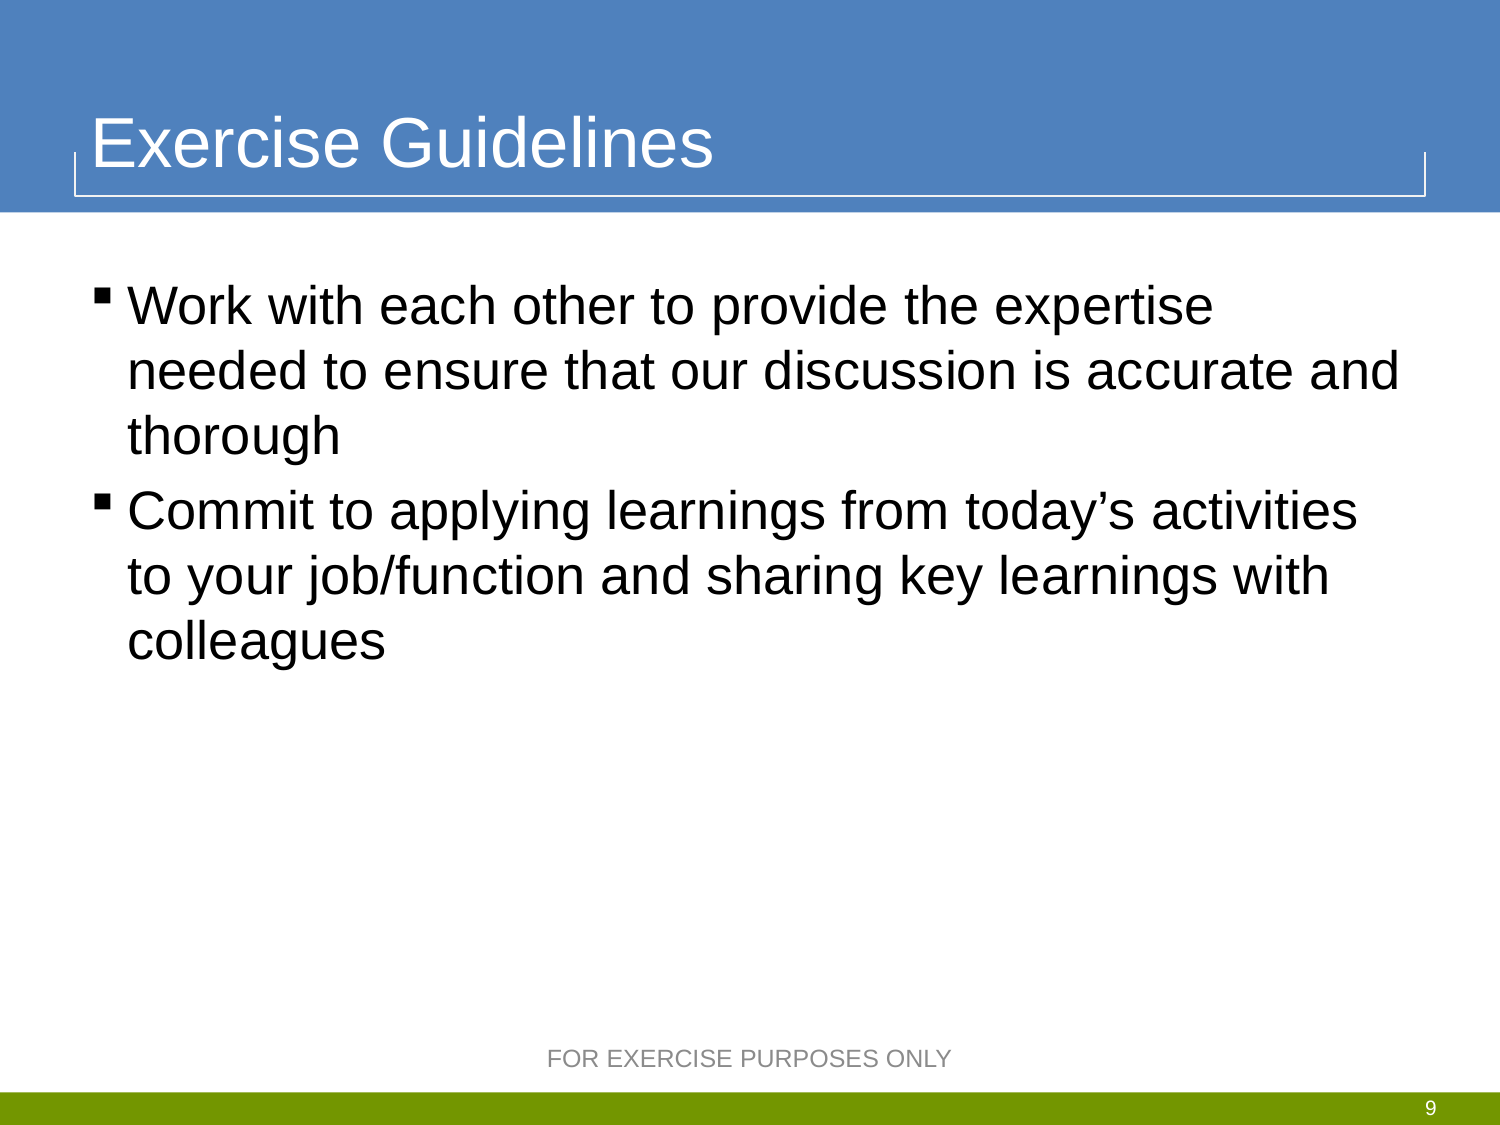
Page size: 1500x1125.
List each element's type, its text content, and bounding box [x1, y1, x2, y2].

list Work with each other to provide the expertise needed to ensure that our discussion is accurate and thorough Commit to applying learnings from today’s activities to your job/function and sharing key learnings with colleagues [74, 262, 1426, 1006]
title Exercise Guidelines [74, 44, 1426, 233]
footer FOR EXERCISE PURPOSES ONLY [512, 1042, 988, 1103]
